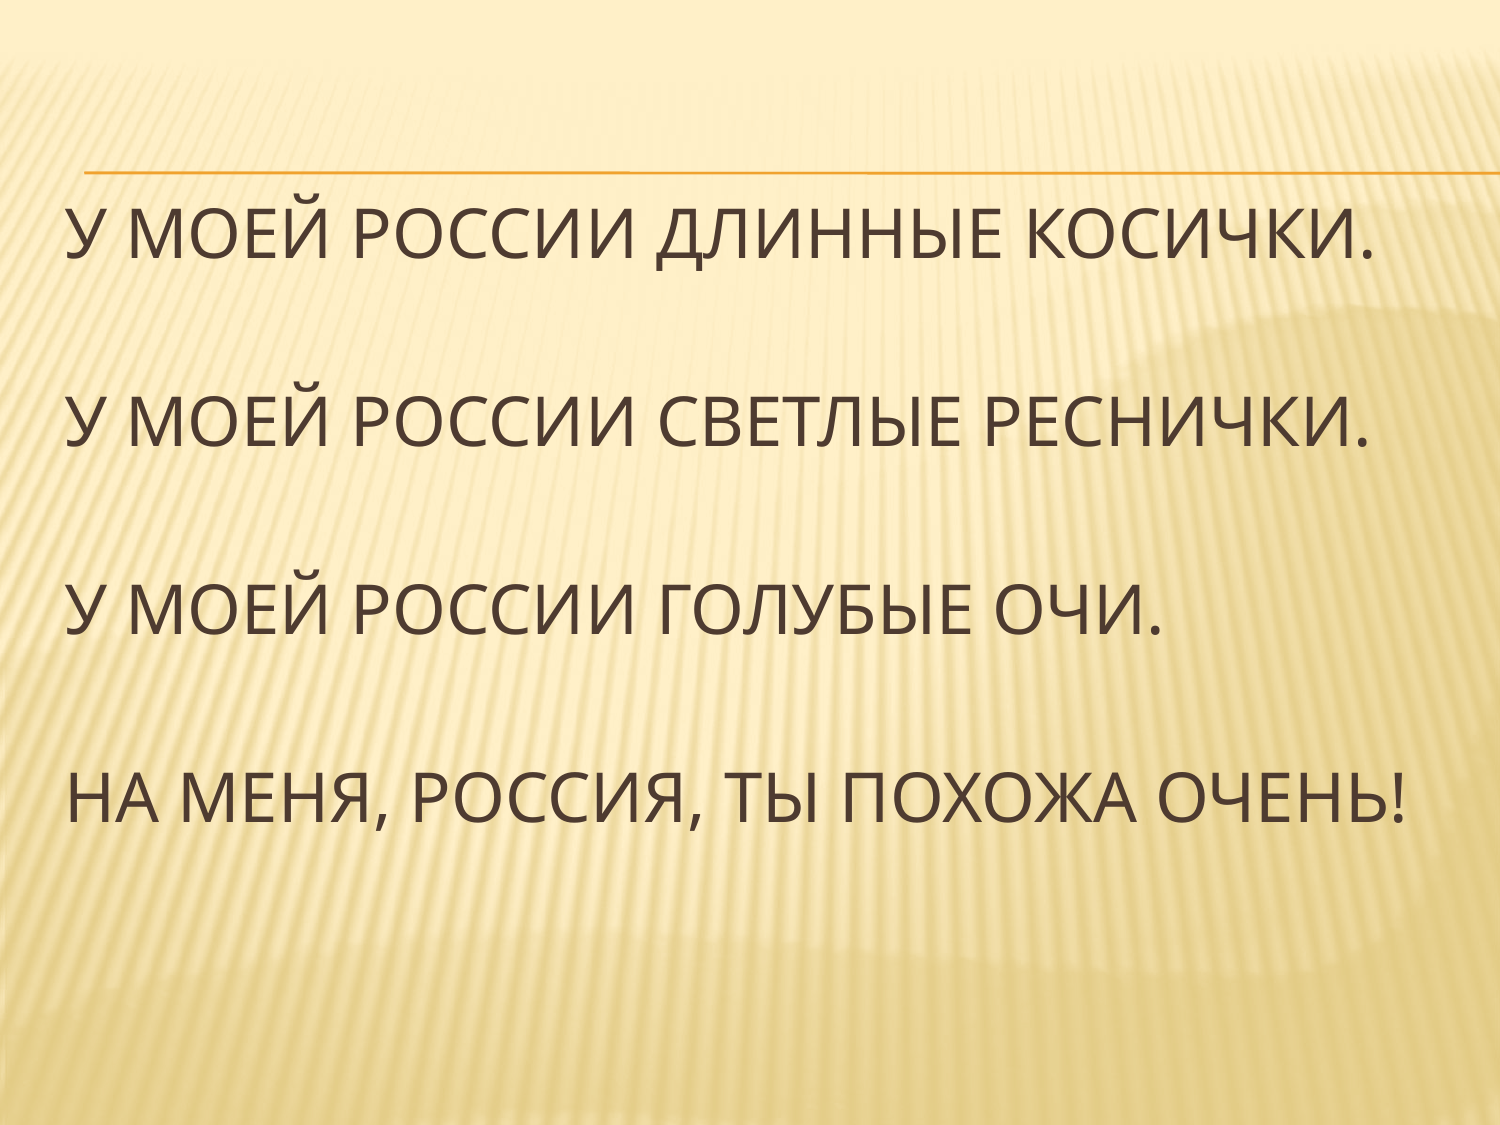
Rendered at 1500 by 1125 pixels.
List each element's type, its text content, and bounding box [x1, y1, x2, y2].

title У моей России длинные косички. У моей России светлые реснички. У моей России голубые очи. На меня, Россия, ты похожа очень! [49, 75, 1475, 1047]
